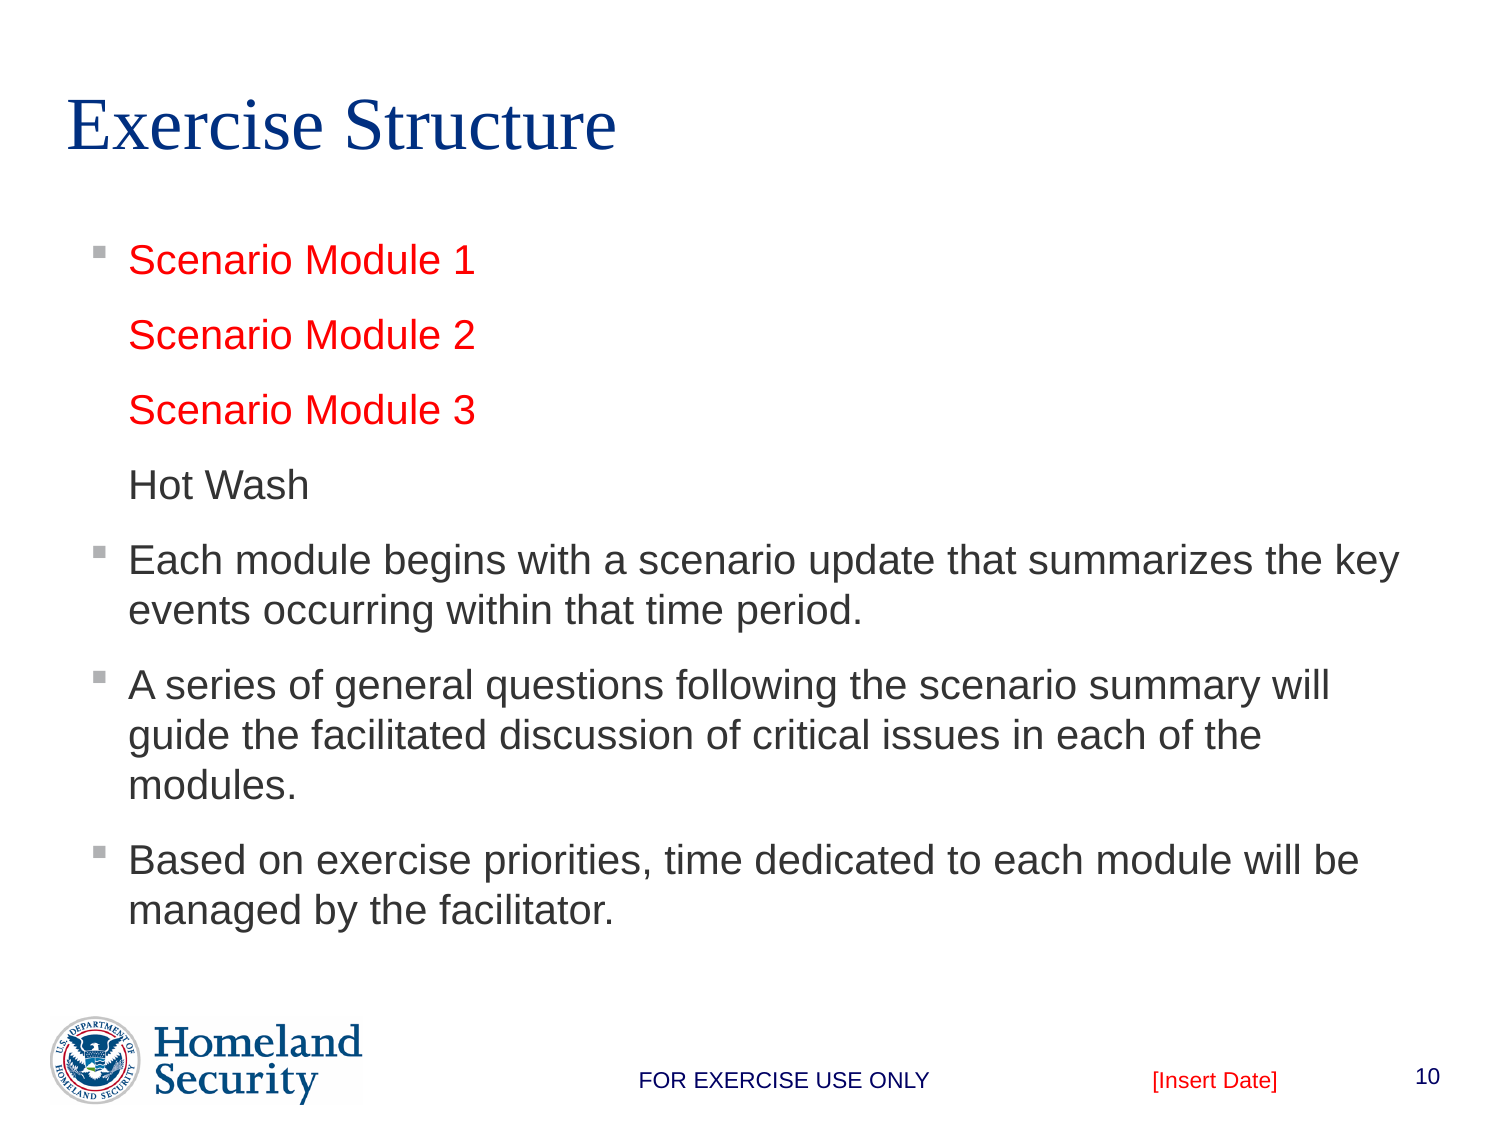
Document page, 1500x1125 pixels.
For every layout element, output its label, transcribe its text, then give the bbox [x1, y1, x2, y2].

list Scenario Module 1 Scenario Module 2 Scenario Module 3 Hot Wash Each module begins with a scenario update that summarizes the key events occurring within that time period. A series of general questions following the scenario summary will guide the facilitated discussion of critical issues in each of the modules. Based on exercise priorities, time dedicated to each module will be managed by the facilitator. [75, 224, 1425, 968]
picture [50, 1016, 363, 1105]
title Exercise Structure [51, 0, 1278, 173]
slide_number 10 [1399, 1053, 1476, 1097]
